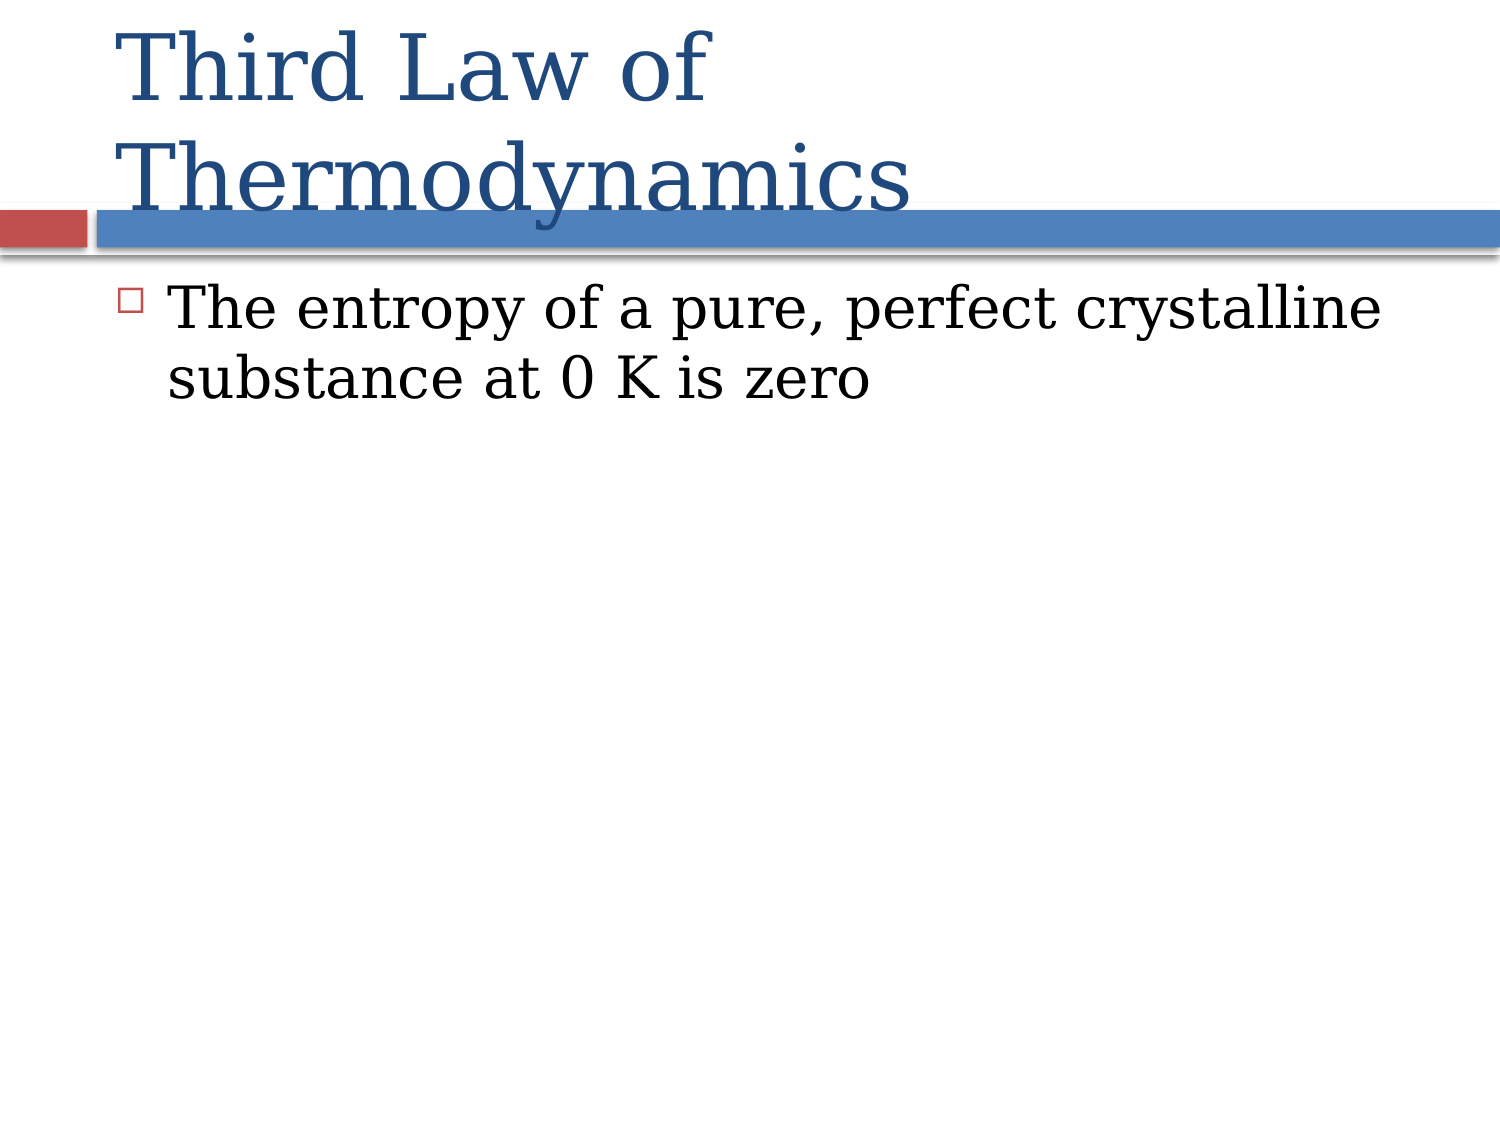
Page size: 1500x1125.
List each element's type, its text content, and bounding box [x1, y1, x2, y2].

list The entropy of a pure, perfect crystalline substance at 0 K is zero [100, 262, 1438, 1000]
title Third Law of Thermodynamics [100, 37, 1438, 200]
